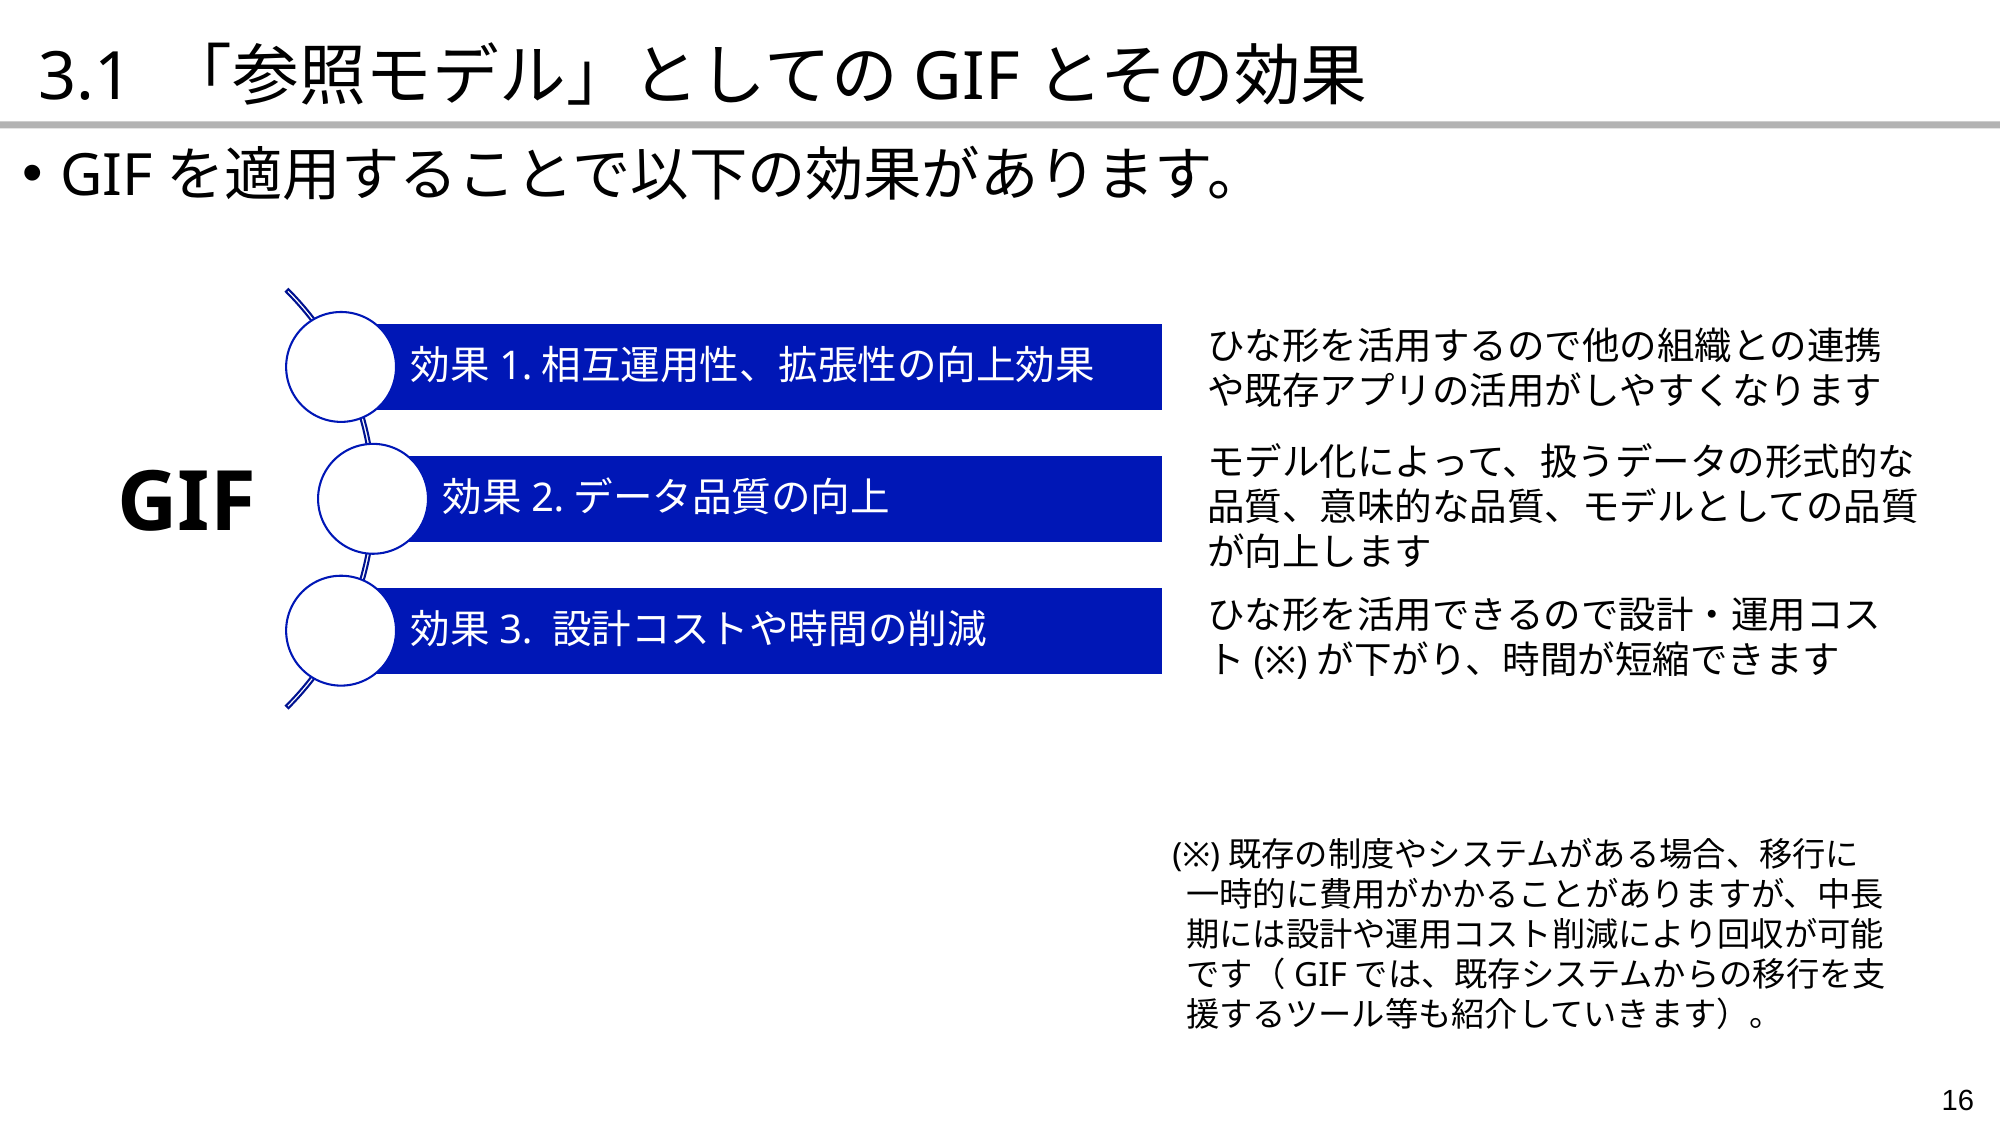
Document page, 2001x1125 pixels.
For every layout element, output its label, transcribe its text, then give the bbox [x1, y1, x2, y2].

text_box GIF [102, 439, 279, 555]
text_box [279, 278, 1169, 719]
text_box 3.1 「参照モデル」としてのGIFとその効果 [23, 34, 1910, 121]
text_box GIFを適用することで以下の効果があります。 [7, 137, 1981, 361]
text_box ひな形を活用するので他の組織との連携や既存アプリの活用がしやすくなります [1192, 314, 1906, 420]
text_box ひな形を活用できるので設計・運用コスト(※)が下がり、時間が短縮できます [1192, 583, 1906, 689]
text_box モデル化によって、扱うデータの形式的な品質、意味的な品質、モデルとしての品質が向上します [1192, 430, 1942, 581]
slide_number 16 [1881, 1073, 1989, 1124]
text_box (※)既存の制度やシステムがある場合、移行に一時的に費用がかかることがありますが、中長期には設計や運用コスト削減により回収が可能です（GIFでは、既存システムからの移行を支援するツール等も紹介していきます）。 [1157, 826, 1908, 1041]
